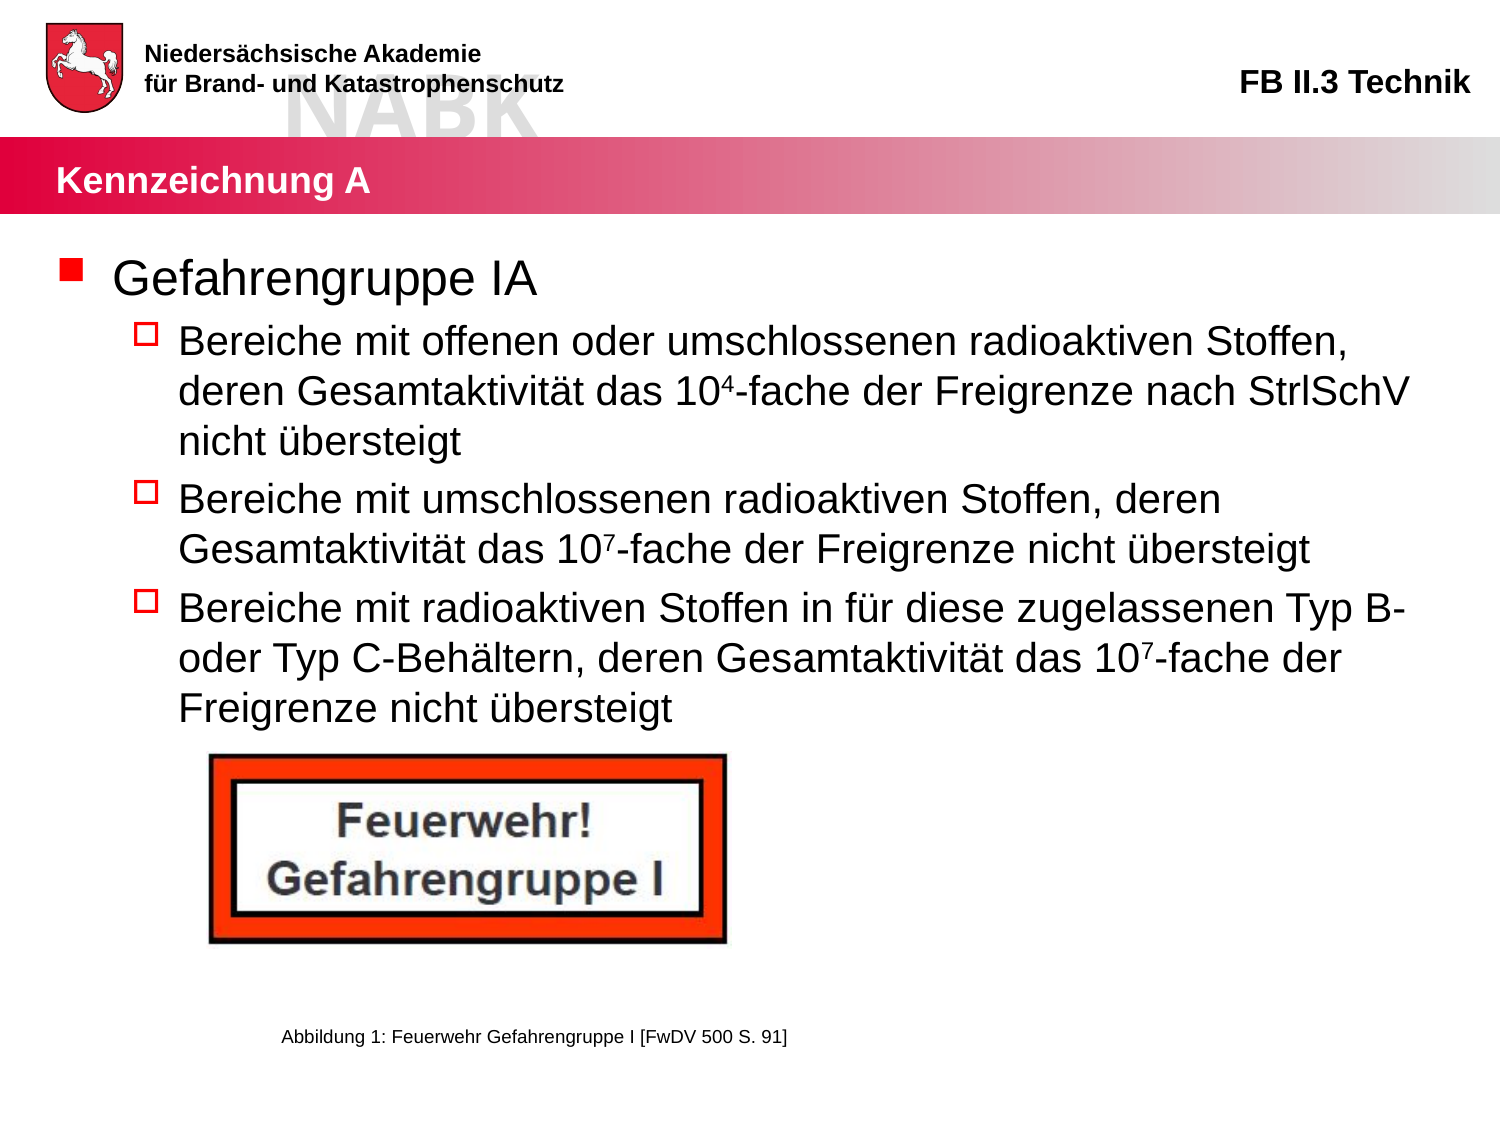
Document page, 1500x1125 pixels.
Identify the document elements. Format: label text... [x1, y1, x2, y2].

picture [206, 751, 732, 949]
list Gefahrengruppe IA Bereiche mit offenen oder umschlossenen radioaktiven Stoffen, deren Gesamtaktivität das 104-fache der Freigrenze nach StrlSchV nicht übersteigt Bereiche mit umschlossenen radioaktiven Stoffen, deren Gesamtaktivität das 107-fache der Freigrenze nicht übersteigt Bereiche mit radioaktiven Stoffen in für diese zugelassenen Typ B- oder Typ C-Behältern, deren Gesamtaktivität das 107-fache der Freigrenze nicht übersteigt Abbildung 1: Feuerwehr Gefahrengruppe I [FwDV 500 S. 91] [41, 237, 1459, 1006]
picture [45, 22, 124, 114]
